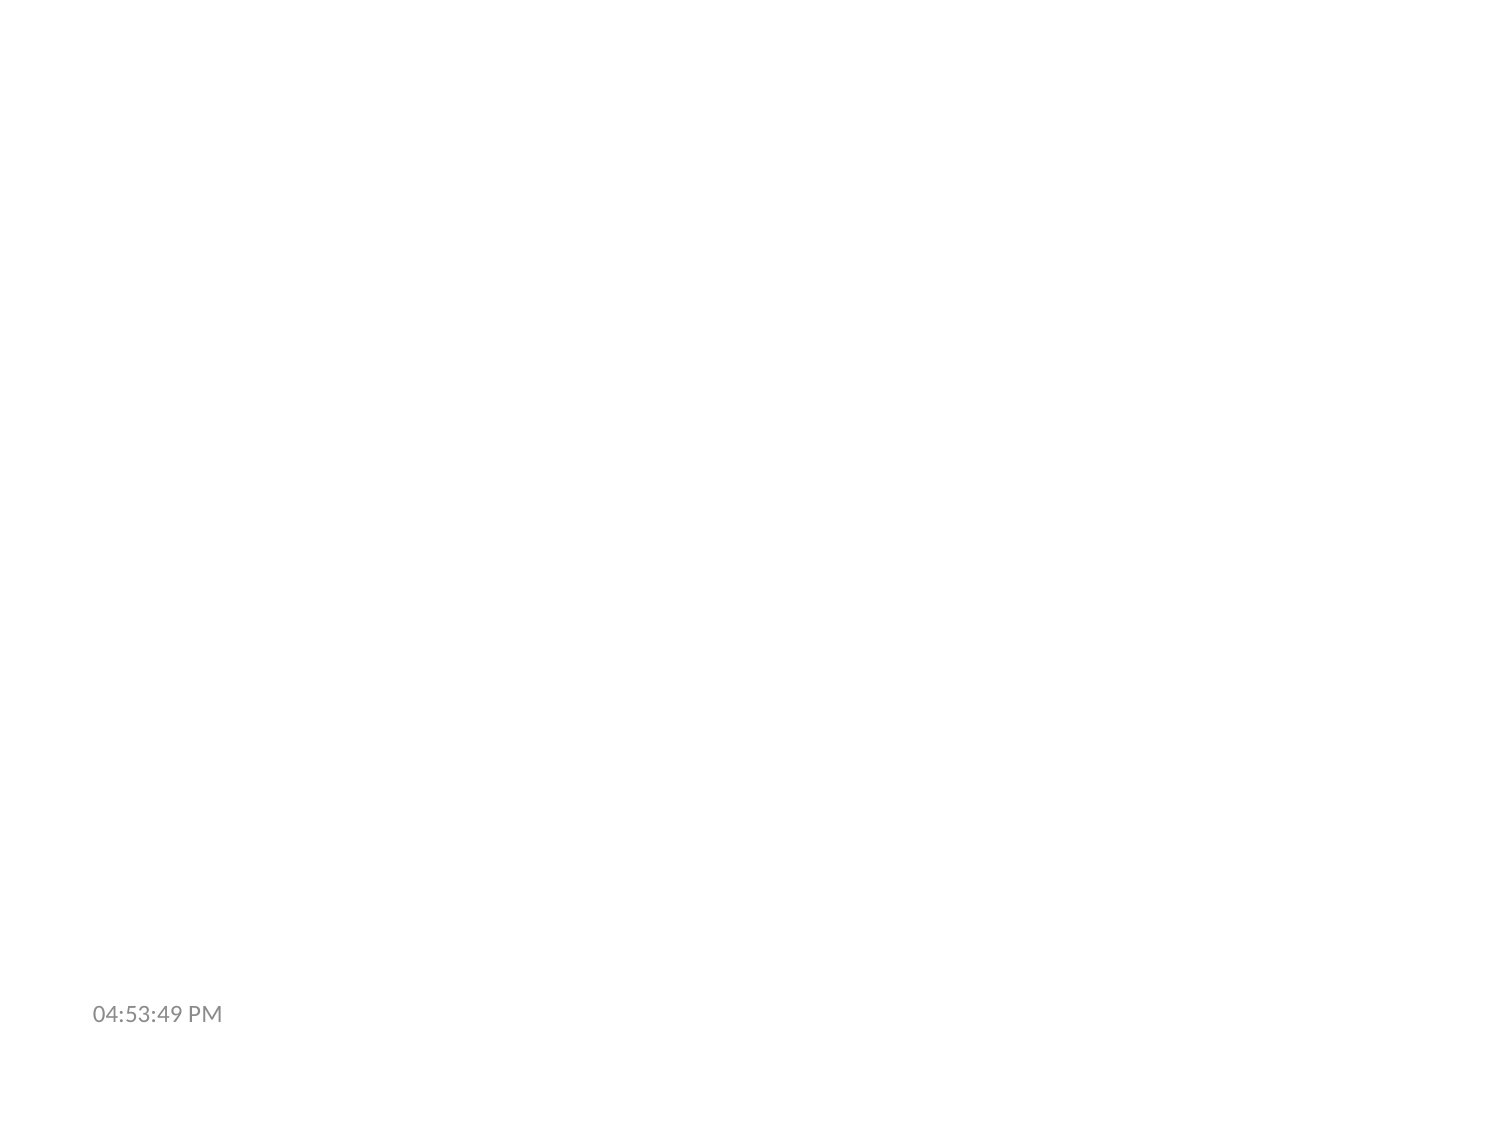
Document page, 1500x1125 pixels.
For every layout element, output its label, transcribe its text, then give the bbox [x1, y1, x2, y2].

text_box 3:35:09 PM [77, 982, 428, 1043]
